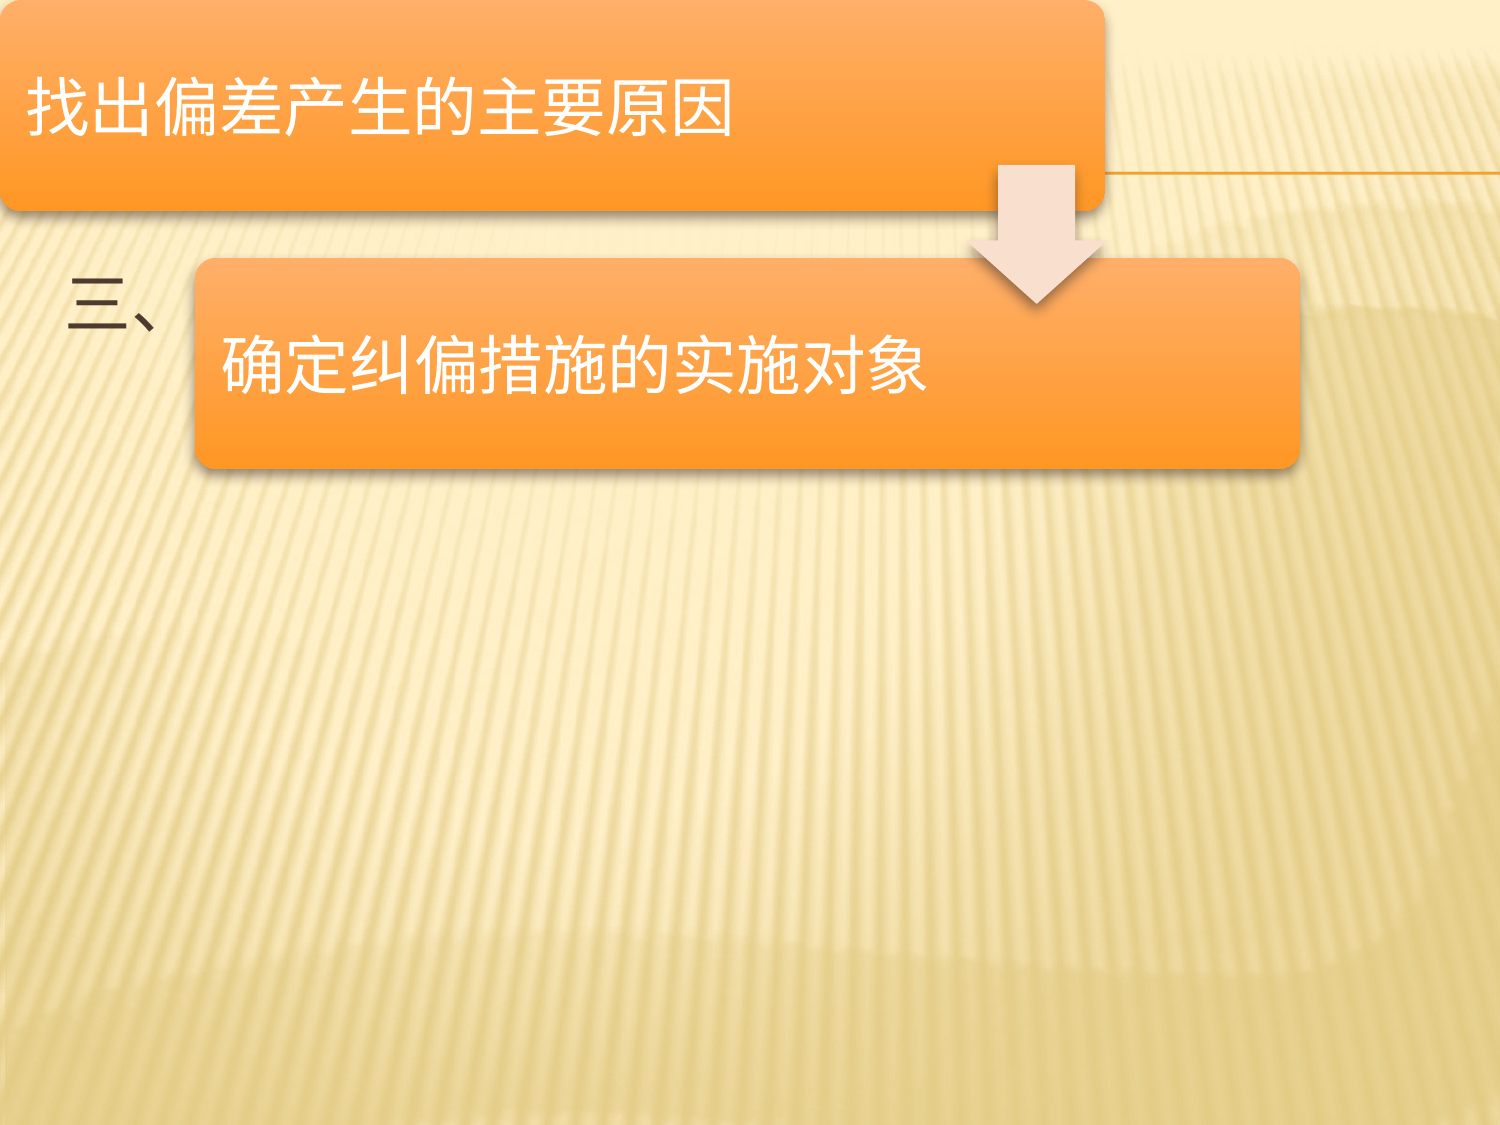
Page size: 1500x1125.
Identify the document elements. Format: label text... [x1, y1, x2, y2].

list 三、对偏差进行分析 [50, 254, 1475, 998]
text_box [131, 423, 1433, 893]
title 第二节控制过程 [1109, 75, 1475, 213]
